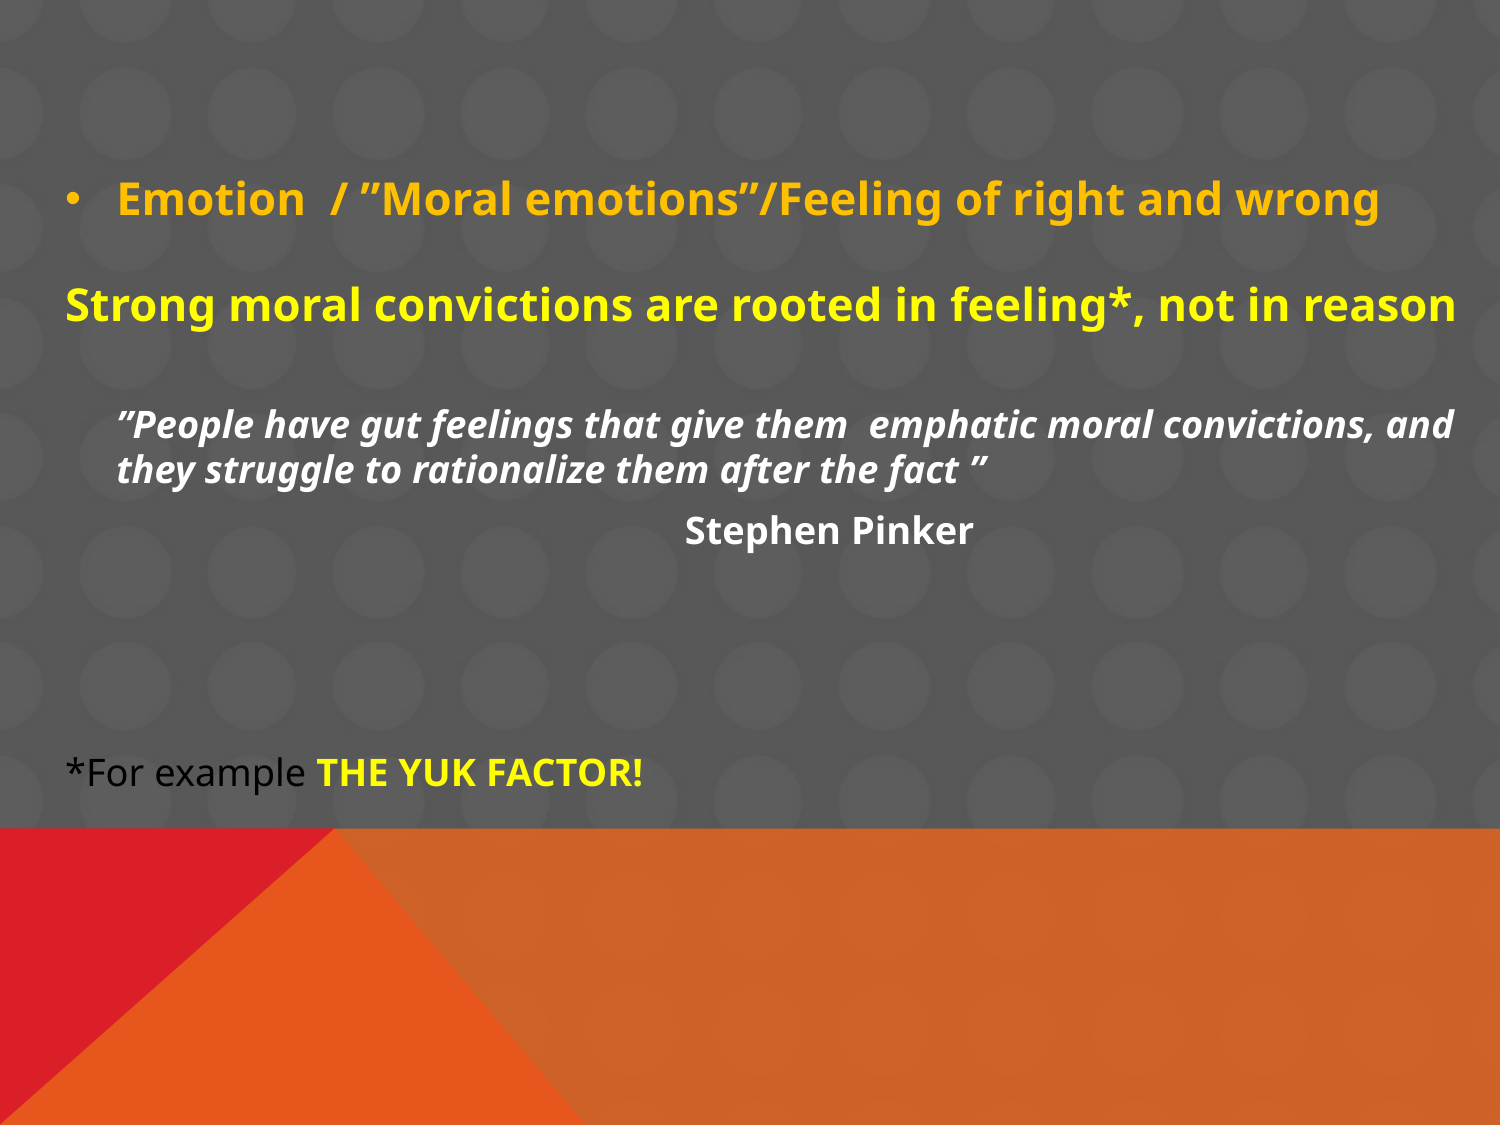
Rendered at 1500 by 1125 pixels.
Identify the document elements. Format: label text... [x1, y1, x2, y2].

list Emotion / ”Moral emotions”/Feeling of right and wrong Strong moral convictions are rooted in feeling*, not in reason ”People have gut feelings that give them emphatic moral convictions, and they struggle to rationalize them after the fact ” Stephen Pinker *For example THE YUK FACTOR! [50, 162, 1500, 813]
